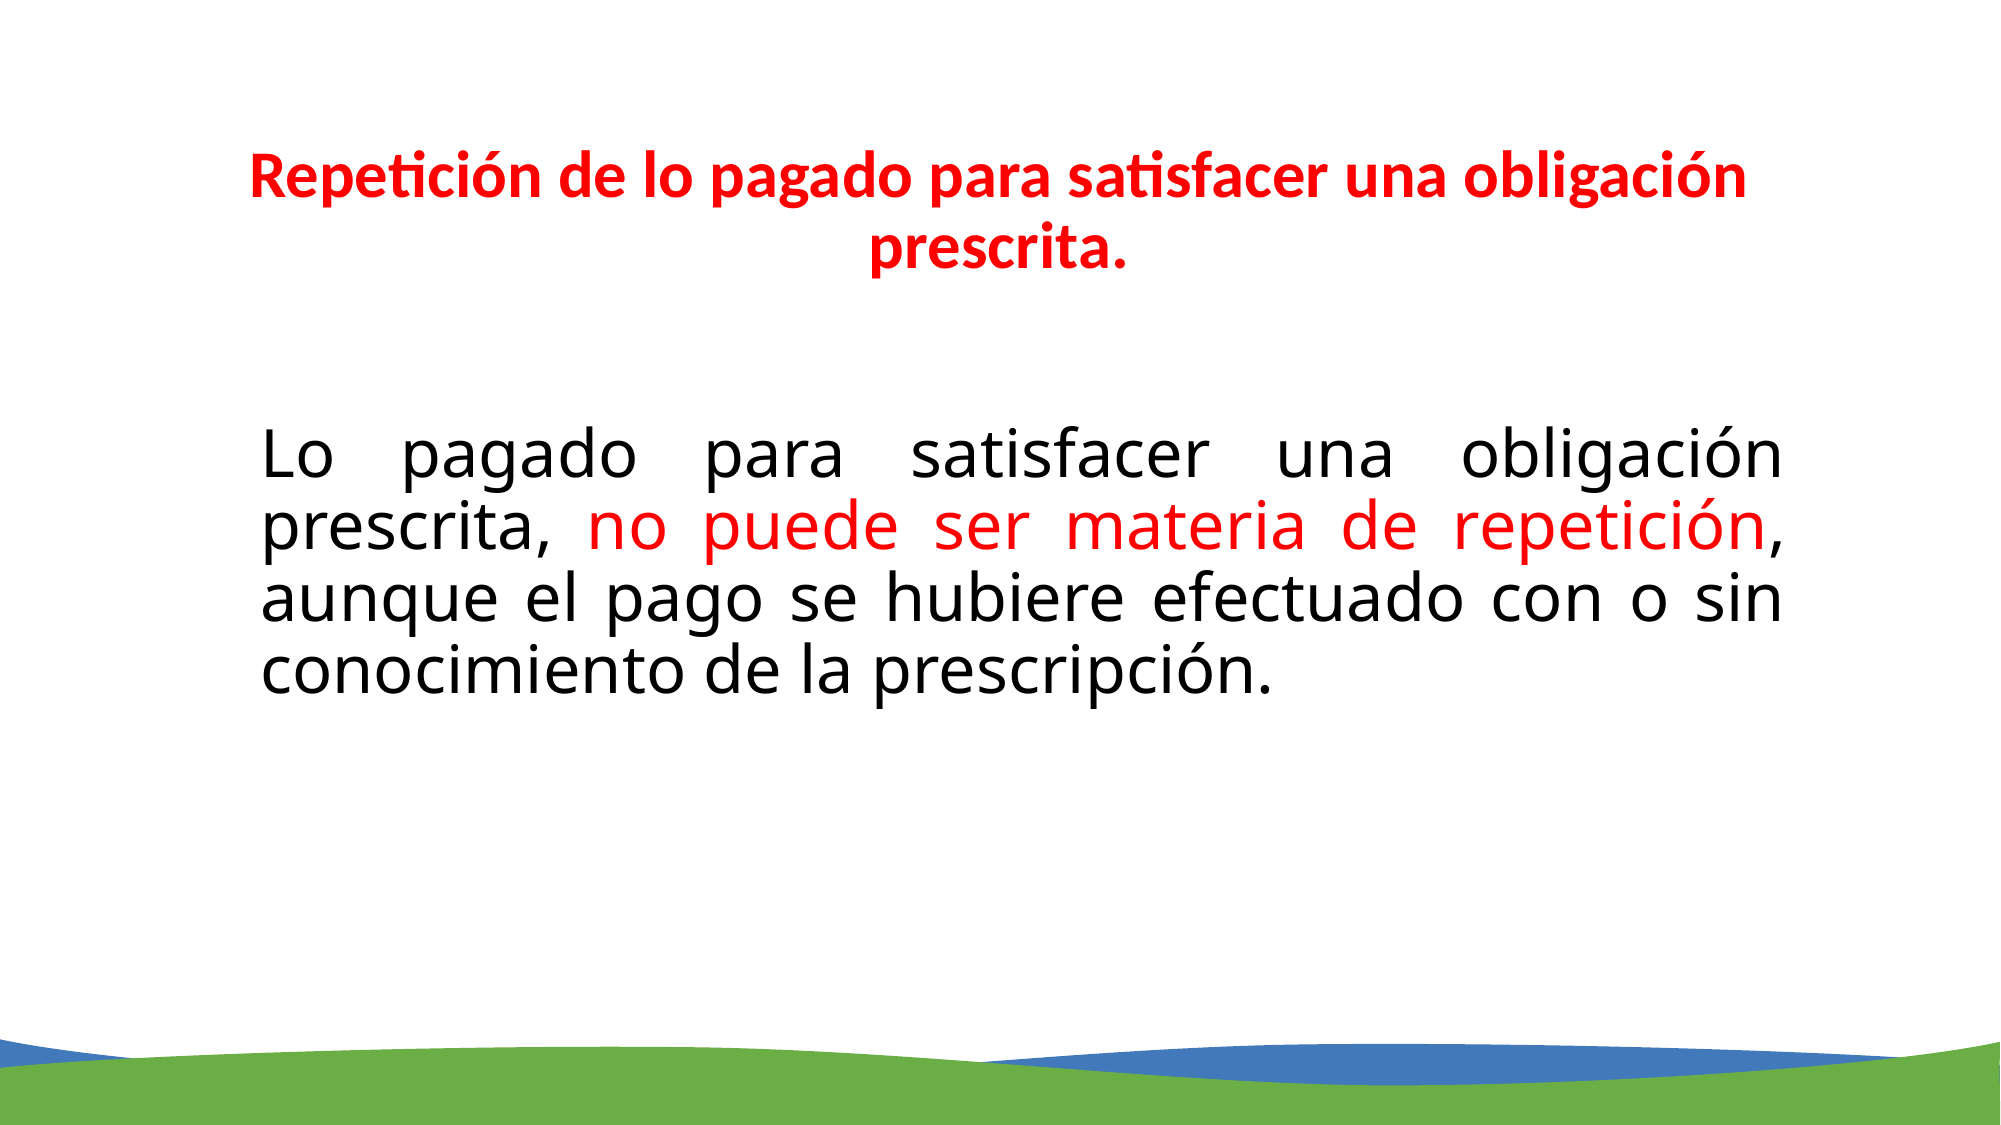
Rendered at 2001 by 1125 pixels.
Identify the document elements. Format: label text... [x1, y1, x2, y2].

title Repetición de lo pagado para satisfacer una obligación prescrita. [136, 103, 1863, 320]
text_box Lo pagado para satisfacer una obligación prescrita, no puede ser materia de repetición, aunque el pago se hubiere efectuado con o sin conocimiento de la prescripción. [157, 319, 1802, 976]
